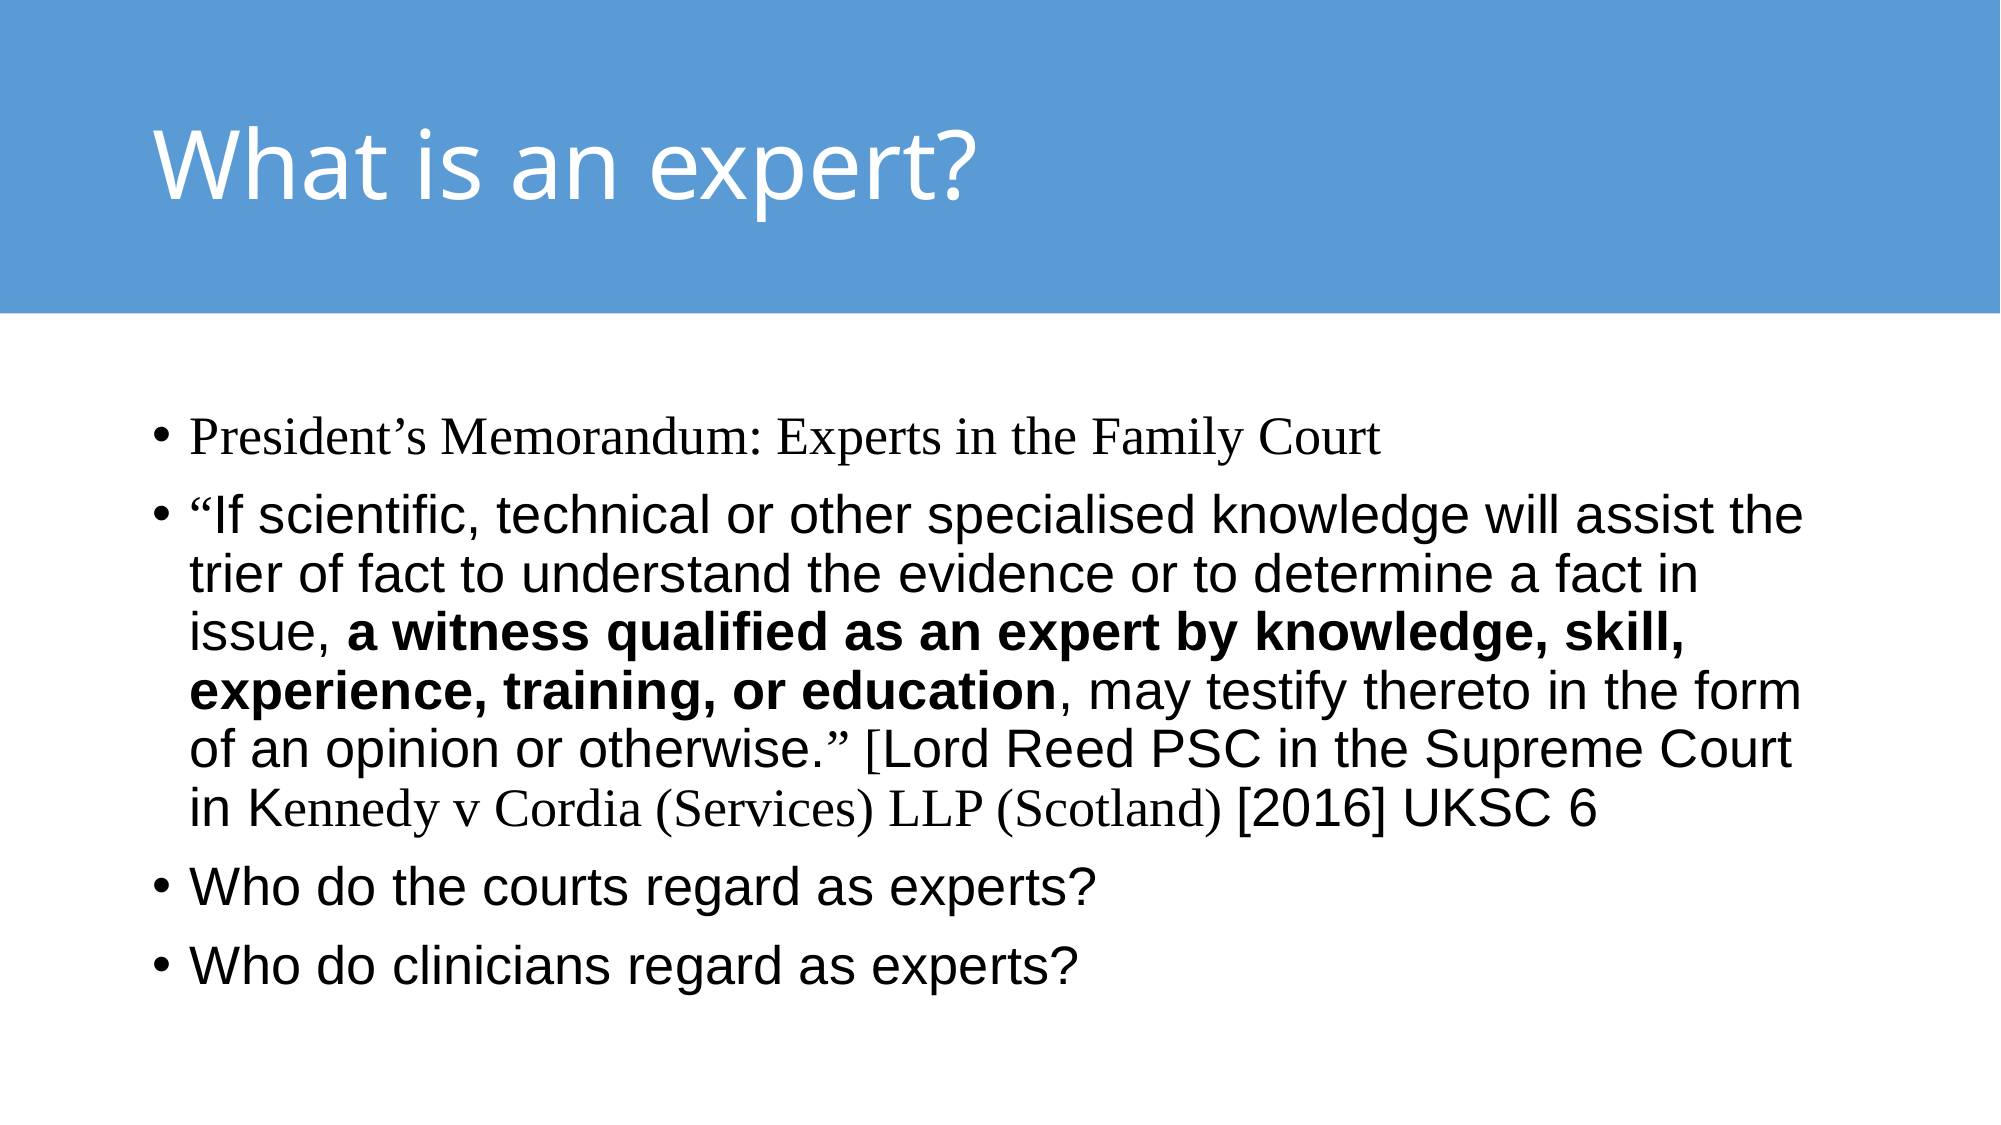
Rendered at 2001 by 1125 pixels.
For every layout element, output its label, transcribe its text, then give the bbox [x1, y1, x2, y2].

text_box [0, 0, 2000, 314]
title What is an expert? [137, 59, 1863, 278]
list President’s Memorandum: Experts in the Family Court “If scientific, technical or other specialised knowledge will assist the trier of fact to understand the evidence or to determine a fact in issue, a witness qualified as an expert by knowledge, skill, experience, training, or education, may testify thereto in the form of an opinion or otherwise.” [Lord Reed PSC in the Supreme Court in Kennedy v Cordia (Services) LLP (Scotland) [2016] UKSC 6 Who do the courts regard as experts? Who do clinicians regard as experts? [137, 399, 1863, 1014]
